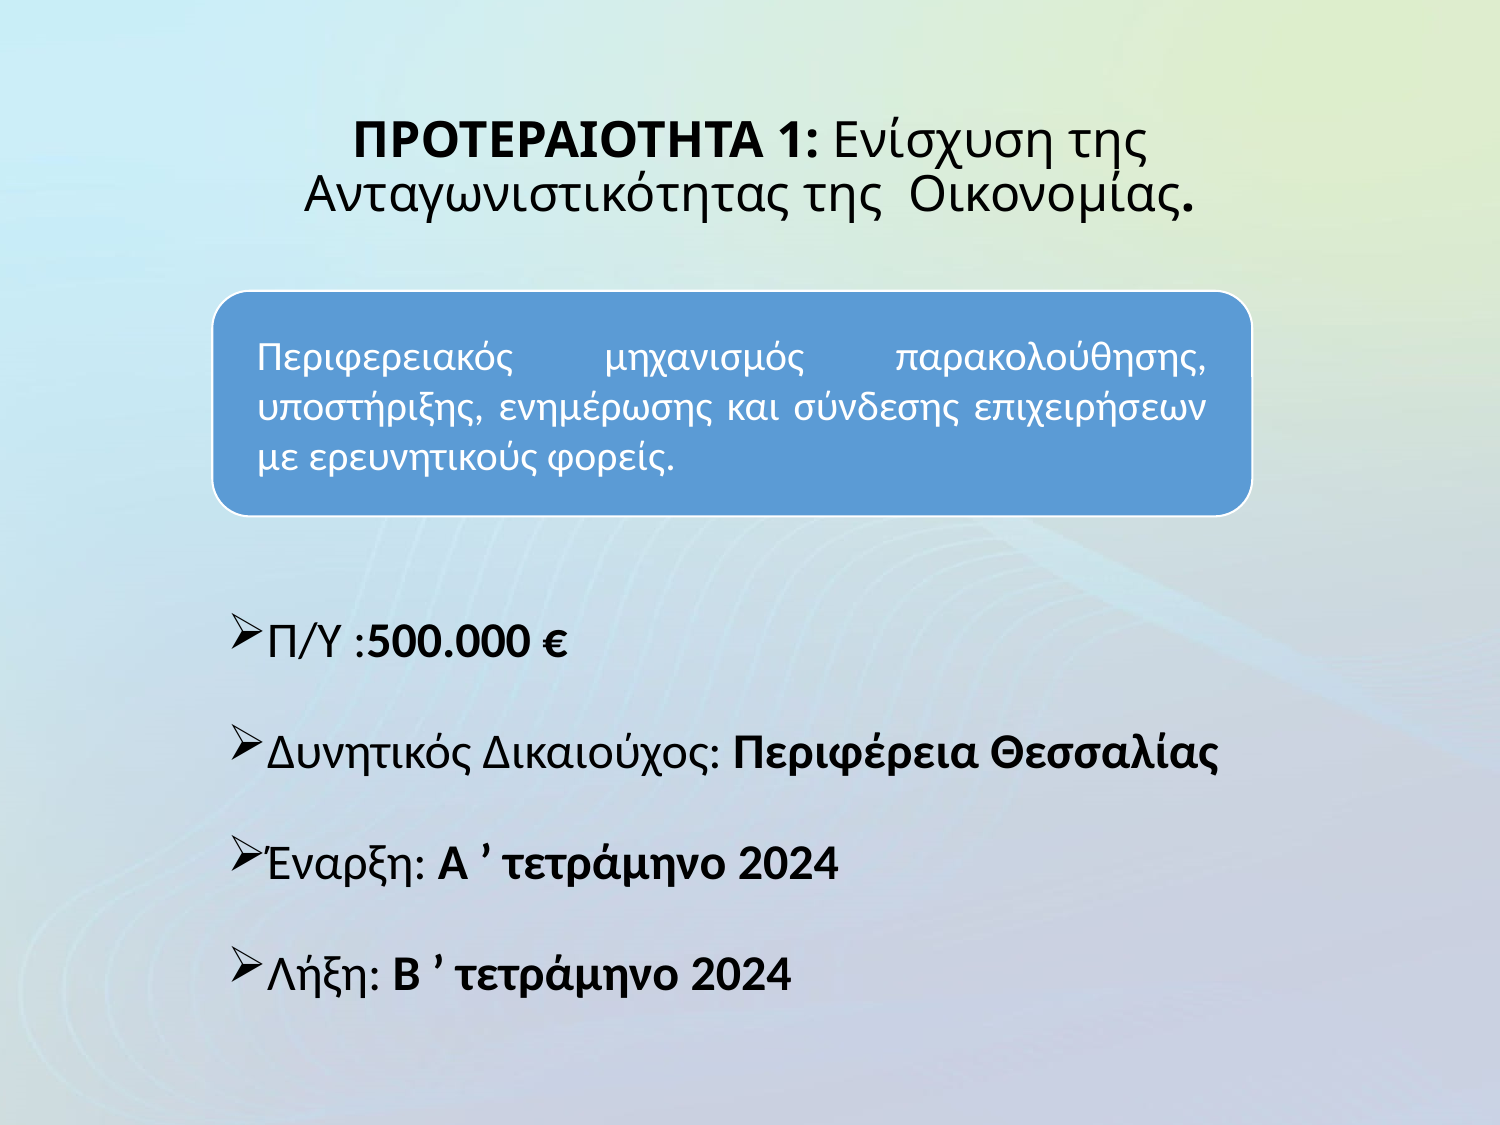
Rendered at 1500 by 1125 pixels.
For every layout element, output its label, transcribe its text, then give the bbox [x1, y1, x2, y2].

picture [0, 0, 1500, 1125]
list Π/Υ :500.000 € Δυνητικός Δικαιούχος: Περιφέρεια Θεσσαλίας Έναρξη: Α ’ τετράμηνο 2024 Λήξη: Β ’ τετράμηνο 2024 [212, 570, 1384, 972]
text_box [212, 290, 1253, 517]
title ΠΡΟΤΕΡΑΙΟΤΗΤΑ 1: Ενίσχυση της Ανταγωνιστικότητας της Οικονομίας. [103, 59, 1397, 278]
